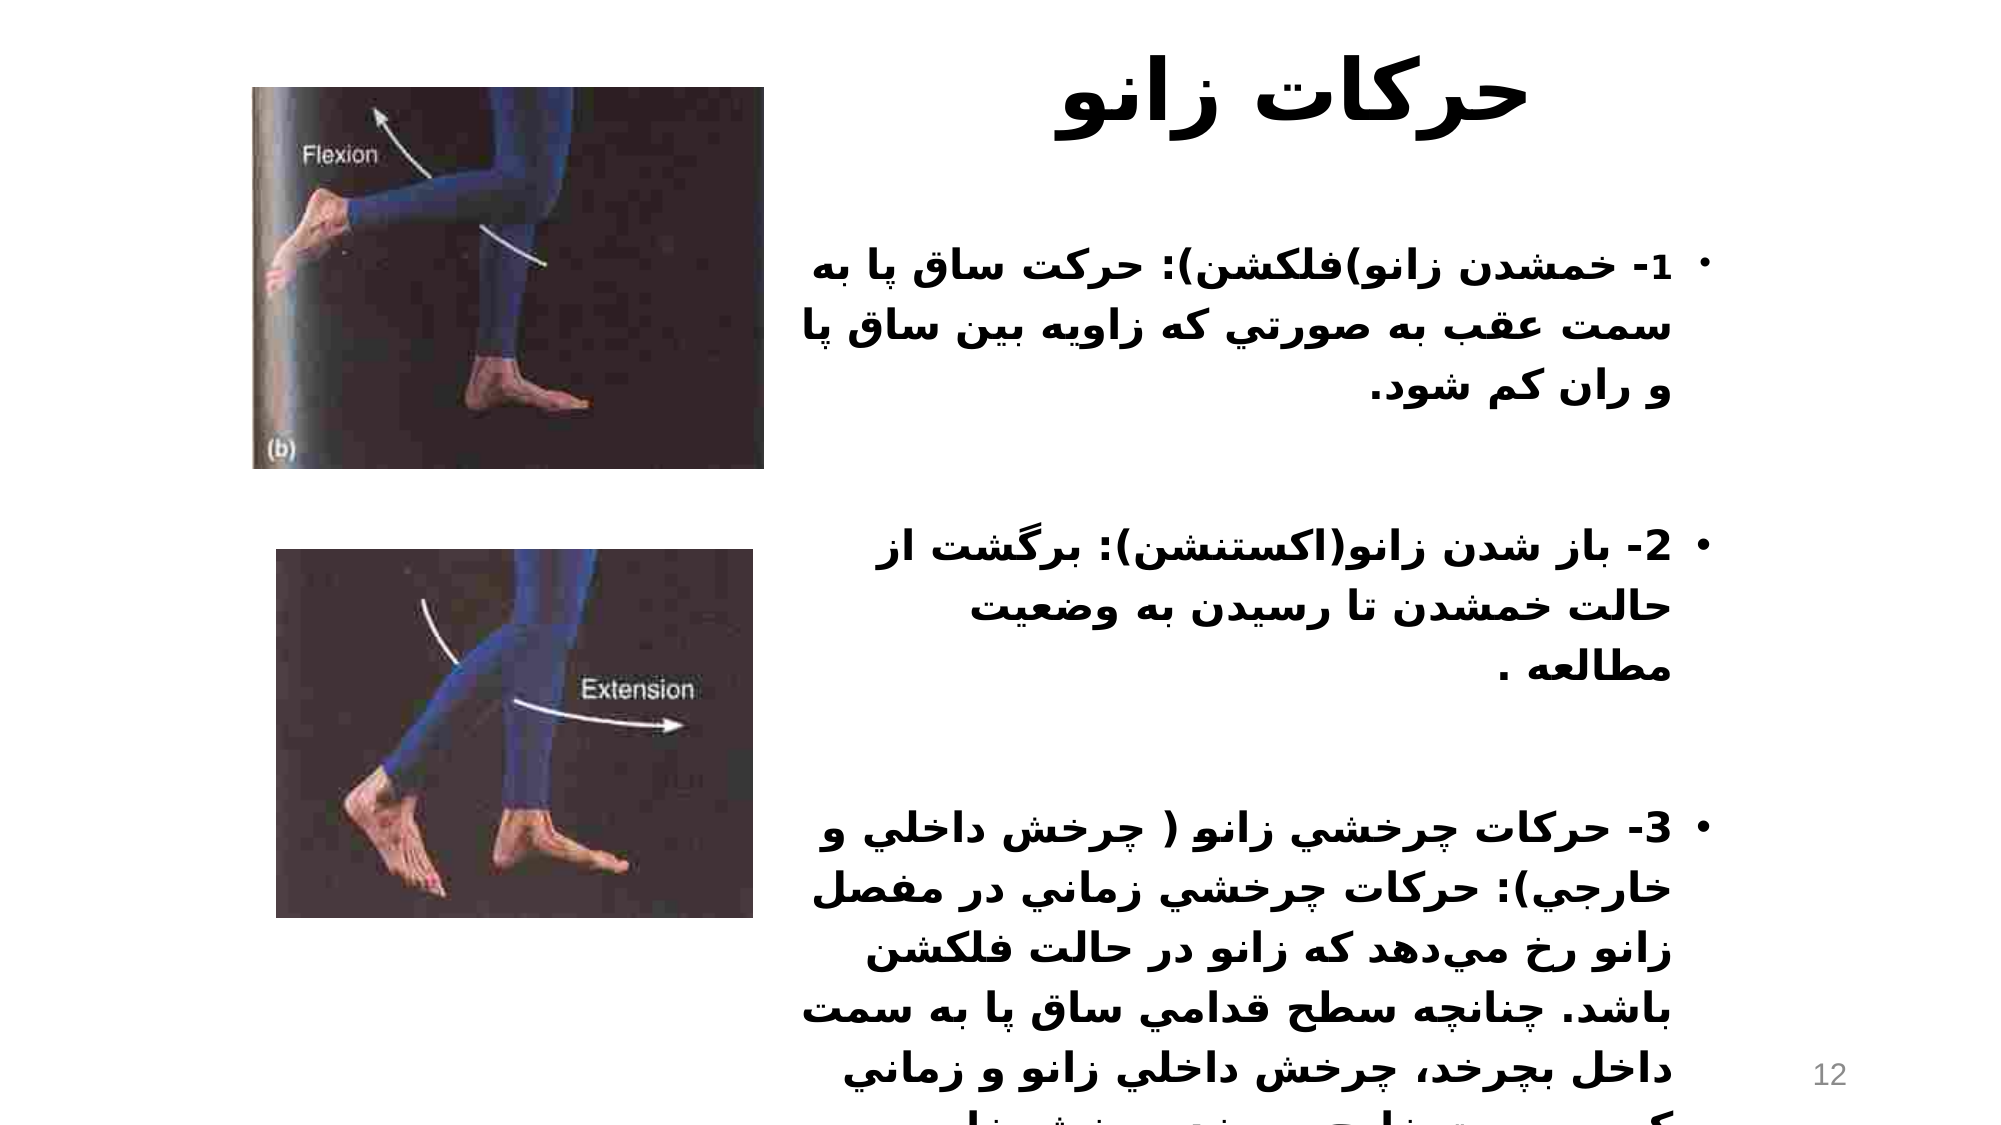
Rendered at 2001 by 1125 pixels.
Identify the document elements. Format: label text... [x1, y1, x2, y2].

slide_number 12 [1412, 1042, 1863, 1103]
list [276, 549, 753, 918]
title حركات زانو [201, 31, 1639, 258]
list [251, 87, 764, 469]
list 1- خم‎شدن زانو)فلکشن): حركت ساق پا به سمت عقب به صورتي كه زاويه بين ساق پا و ران كم شود. 2- باز شدن زانو(اکستنشن): برگشت از حالت خم‎شدن تا رسيدن به وضعيت مطالعه . 3- حركات چرخشي زانو ( چرخش داخلي و خارجي): حركات چرخشي زماني در مفصل زانو رخ مي‌دهد كه زانو در حالت فلکشن باشد. چنانچه سطح قدامي ساق پا به سمت داخل بچرخد، چرخش داخلي زانو و زماني كه به سمت خارج بچرخد چرخش خارجي انجام شده است. [763, 219, 1726, 1063]
